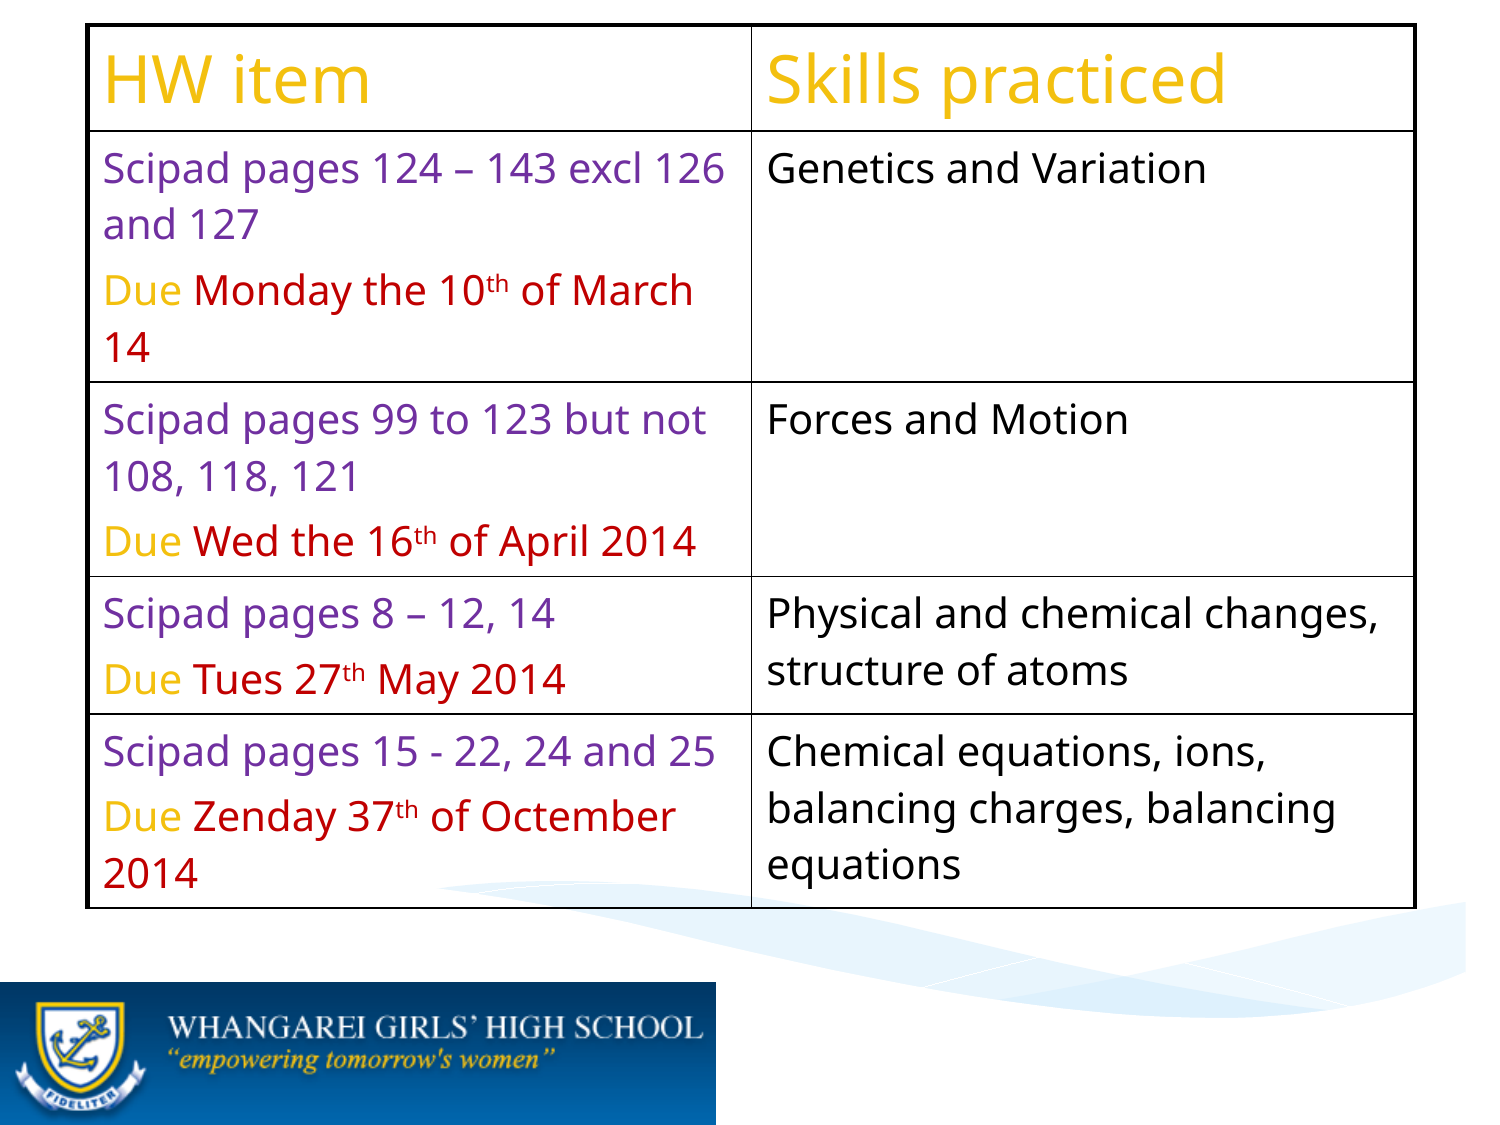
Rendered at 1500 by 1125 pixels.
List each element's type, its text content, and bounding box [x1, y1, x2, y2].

table_cell Scipad pages 8 – 12, 14 Due Tues 27th May 2014 [90, 577, 751, 713]
table_cell Physical and chemical changes, structure of atoms [752, 577, 1413, 713]
table_cell Scipad pages 15 - 22, 24 and 25 Due Zenday 37th of Octember 2014 [90, 715, 751, 907]
table_header HW item [90, 27, 751, 130]
table_header Skills practiced [752, 27, 1413, 130]
table_cell Genetics and Variation [752, 132, 1413, 381]
table_cell Scipad pages 99 to 123 but not 108, 118, 121 Due Wed the 16th of April 2014 [90, 383, 751, 576]
picture [0, 982, 716, 1125]
table_cell Scipad pages 124 – 143 excl 126 and 127 Due Monday the 10th of March 14 [90, 132, 751, 381]
table_cell Chemical equations, ions, balancing charges, balancing equations [752, 715, 1413, 907]
table_cell Forces and Motion [752, 383, 1413, 576]
